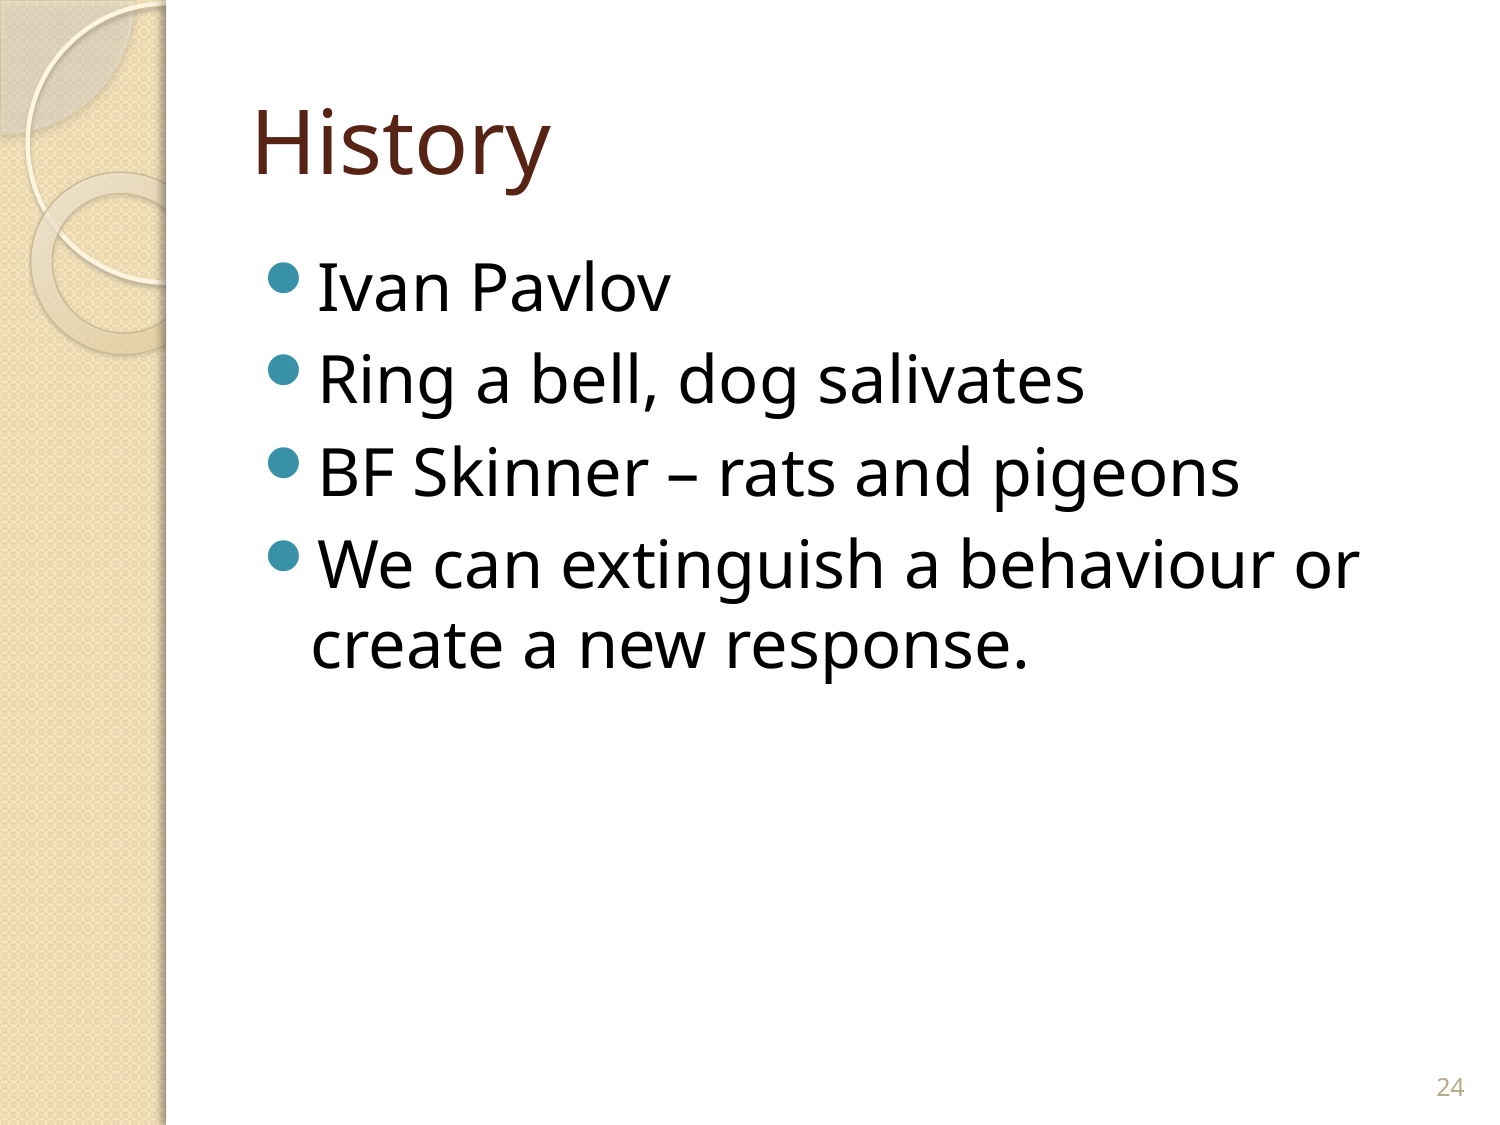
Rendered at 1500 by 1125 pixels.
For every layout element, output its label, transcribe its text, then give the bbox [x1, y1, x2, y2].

slide_number 24 [1413, 1034, 1488, 1113]
title History [235, 45, 1466, 233]
list Ivan Pavlov Ring a bell, dog salivates BF Skinner – rats and pigeons We can extinguish a behaviour or create a new response. [235, 237, 1466, 1025]
